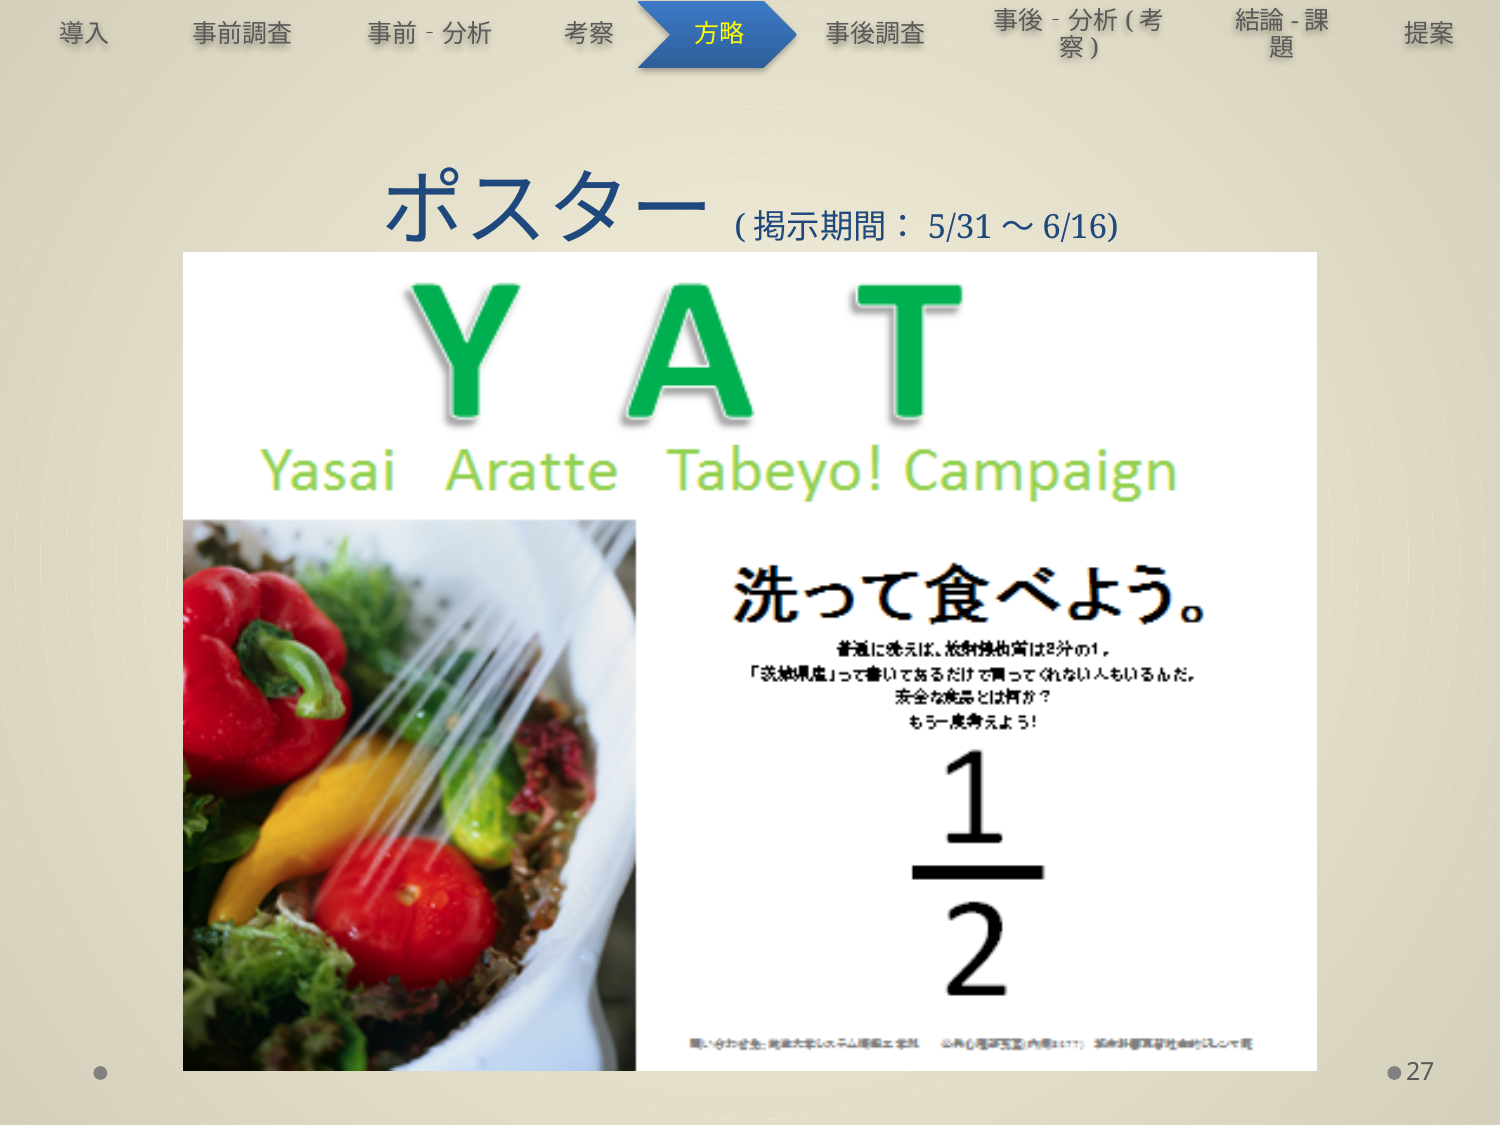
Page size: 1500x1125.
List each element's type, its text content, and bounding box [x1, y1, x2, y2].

slide_number 27 [1401, 1042, 1494, 1103]
title ポスター(掲示期間：5/31～6/16) [75, 76, 1425, 263]
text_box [5, 0, 1500, 69]
picture [182, 252, 1318, 1071]
